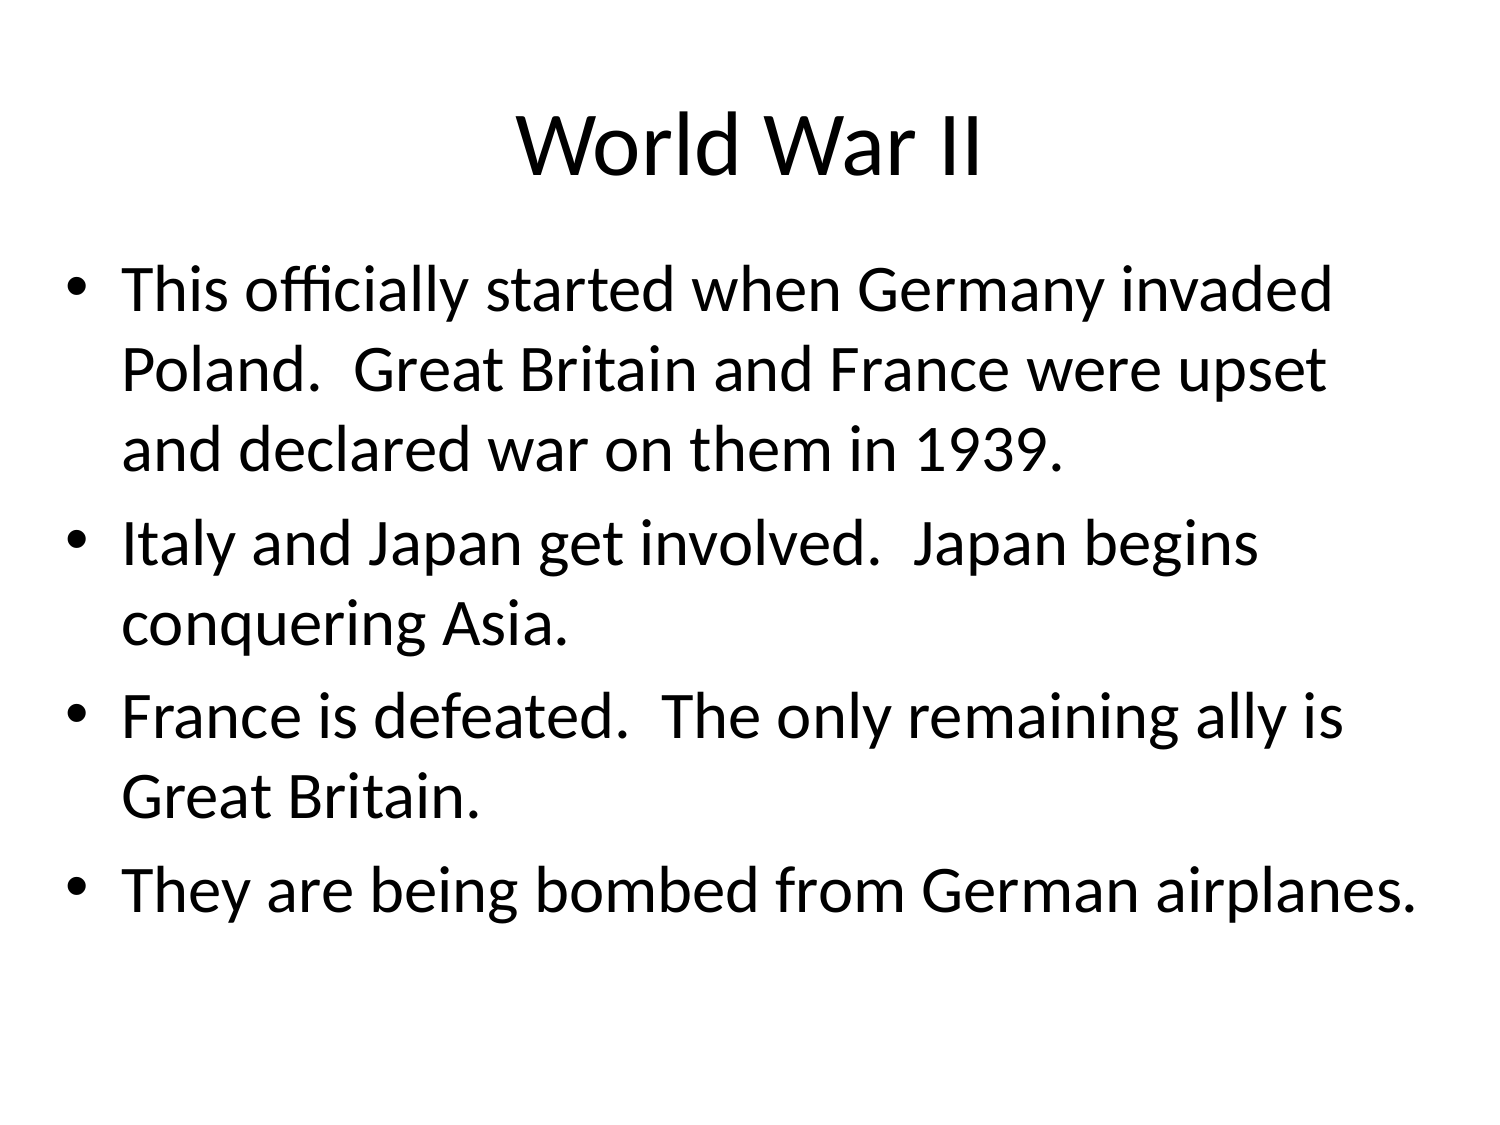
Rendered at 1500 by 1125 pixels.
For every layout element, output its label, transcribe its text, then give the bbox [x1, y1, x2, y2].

title World War II [75, 45, 1425, 233]
list This officially started when Germany invaded Poland. Great Britain and France were upset and declared war on them in 1939. Italy and Japan get involved. Japan begins conquering Asia. France is defeated. The only remaining ally is Great Britain. They are being bombed from German airplanes. [50, 237, 1450, 980]
